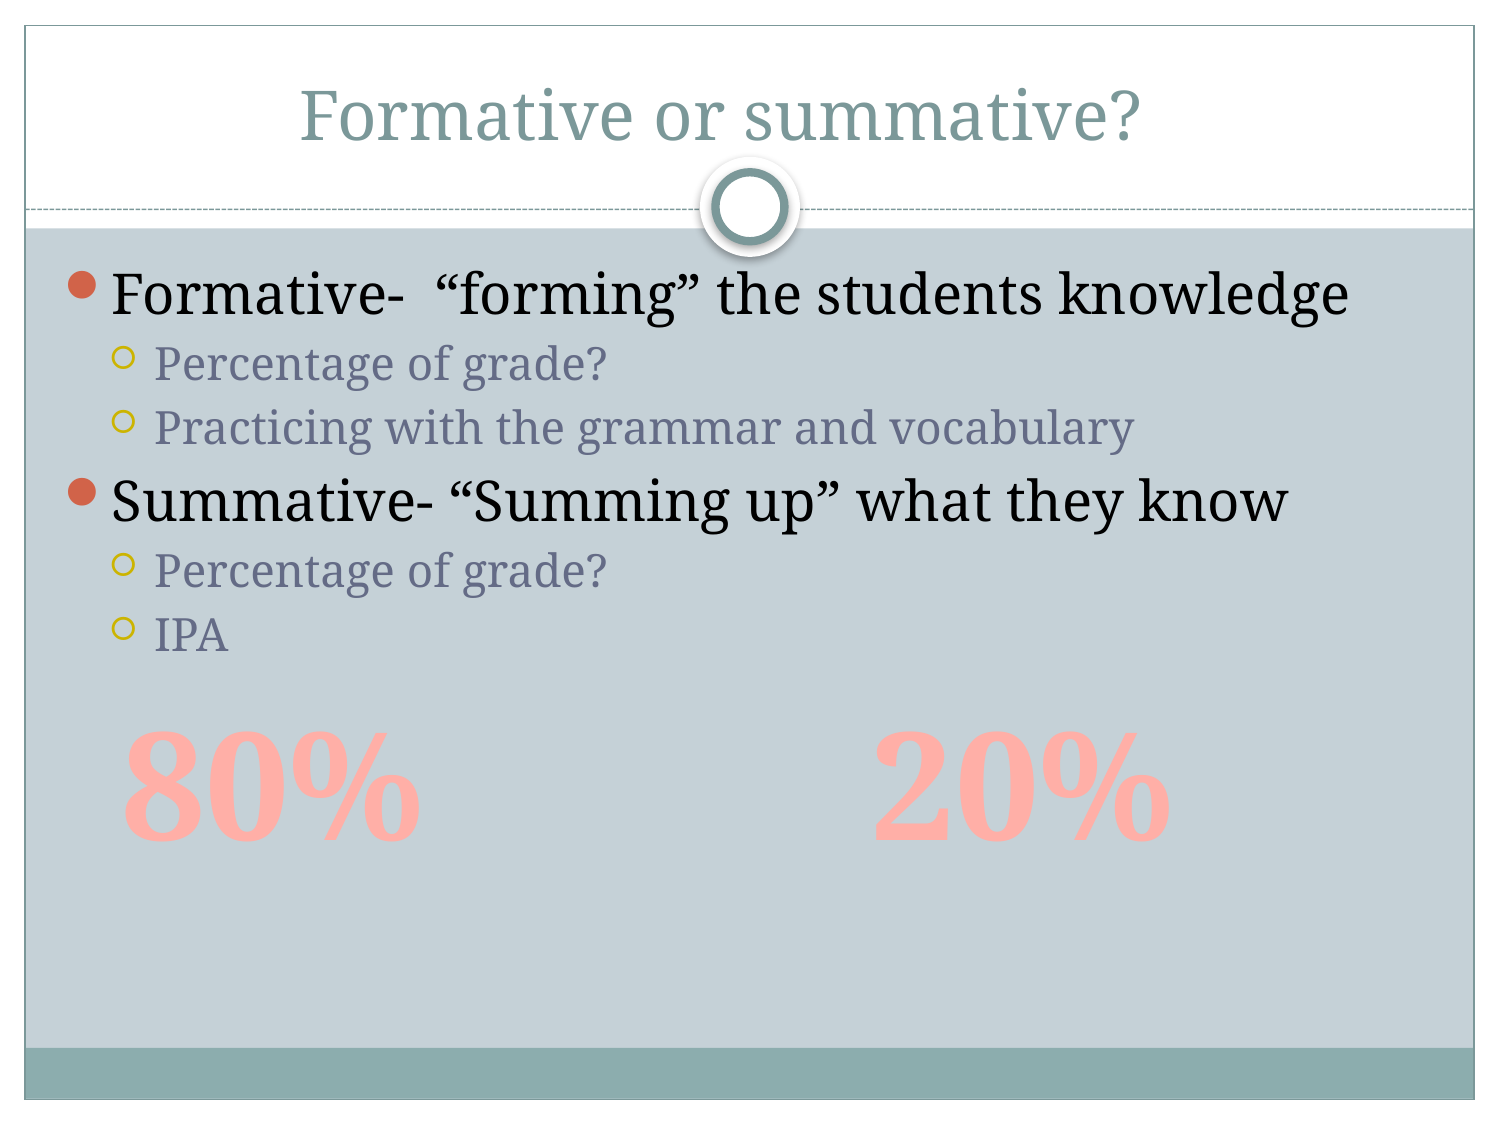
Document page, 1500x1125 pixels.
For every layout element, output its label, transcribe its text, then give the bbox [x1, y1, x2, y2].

title Formative or summative? [49, 37, 1450, 162]
list Formative- “forming” the students knowledge Percentage of grade? Practicing with the grammar and vocabulary Summative- “Summing up” what they know Percentage of grade? IPA 80% 20% [49, 250, 1445, 1001]
